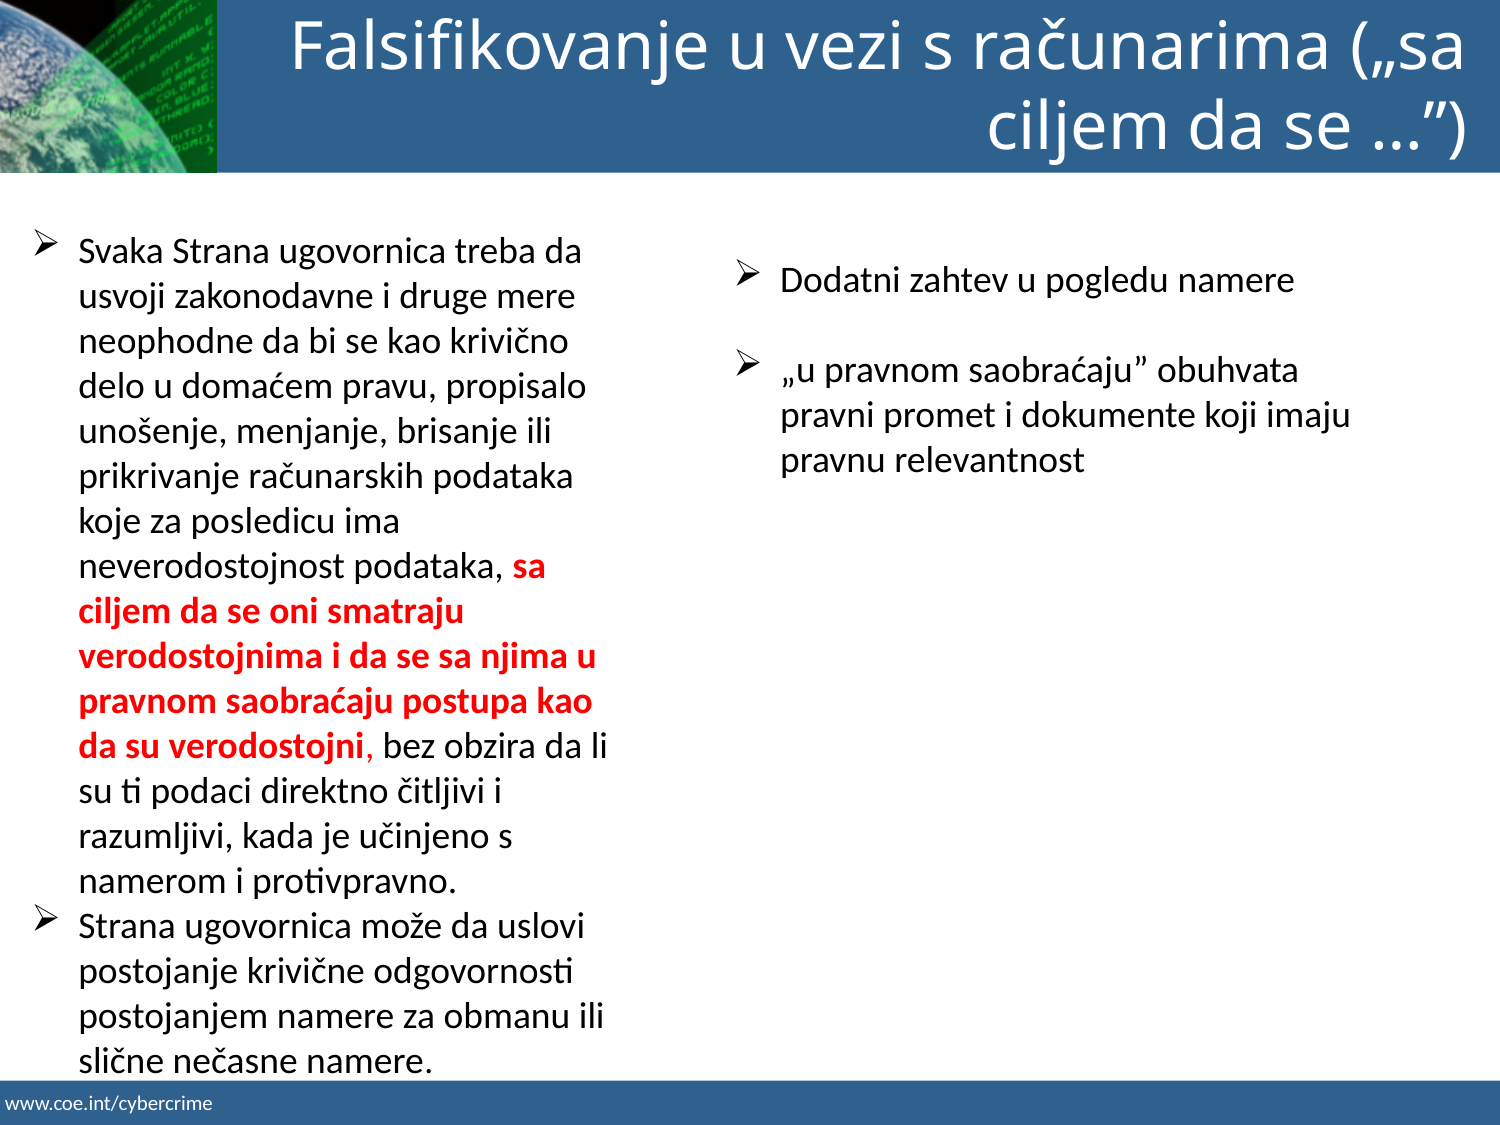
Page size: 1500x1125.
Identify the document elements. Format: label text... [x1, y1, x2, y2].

text_box Dodatni zahtev u pogledu namere „u pravnom saobraćaju” obuhvata pravni promet i dokumente koji imaju pravnu relevantnost [718, 247, 1399, 488]
text_box Falsifikovanje u vezi s računarima („sa ciljem da se …”) [230, 0, 1483, 171]
picture [0, 0, 217, 173]
text_box Svaka Strana ugovornica treba da usvoji zakonodavne i druge mere neophodne da bi se kao krivično delo u domaćem pravu, propisalo unošenje, menjanje, brisanje ili prikrivanje računarskih podataka koje za posledicu ima neverodostojnost podataka, sa ciljem da se oni smatraju verodostojnima i da se sa njima u pravnom saobraćaju postupa kao da su verodostojni, bez obzira da li su ti podaci direktno čitljivi i razumljivi, kada je učinjeno s namerom i protivpravno. Strana ugovornica može da uslovi postojanje krivične odgovornosti postojanjem namere za obmanu ili slične nečasne namere. [16, 218, 655, 1088]
